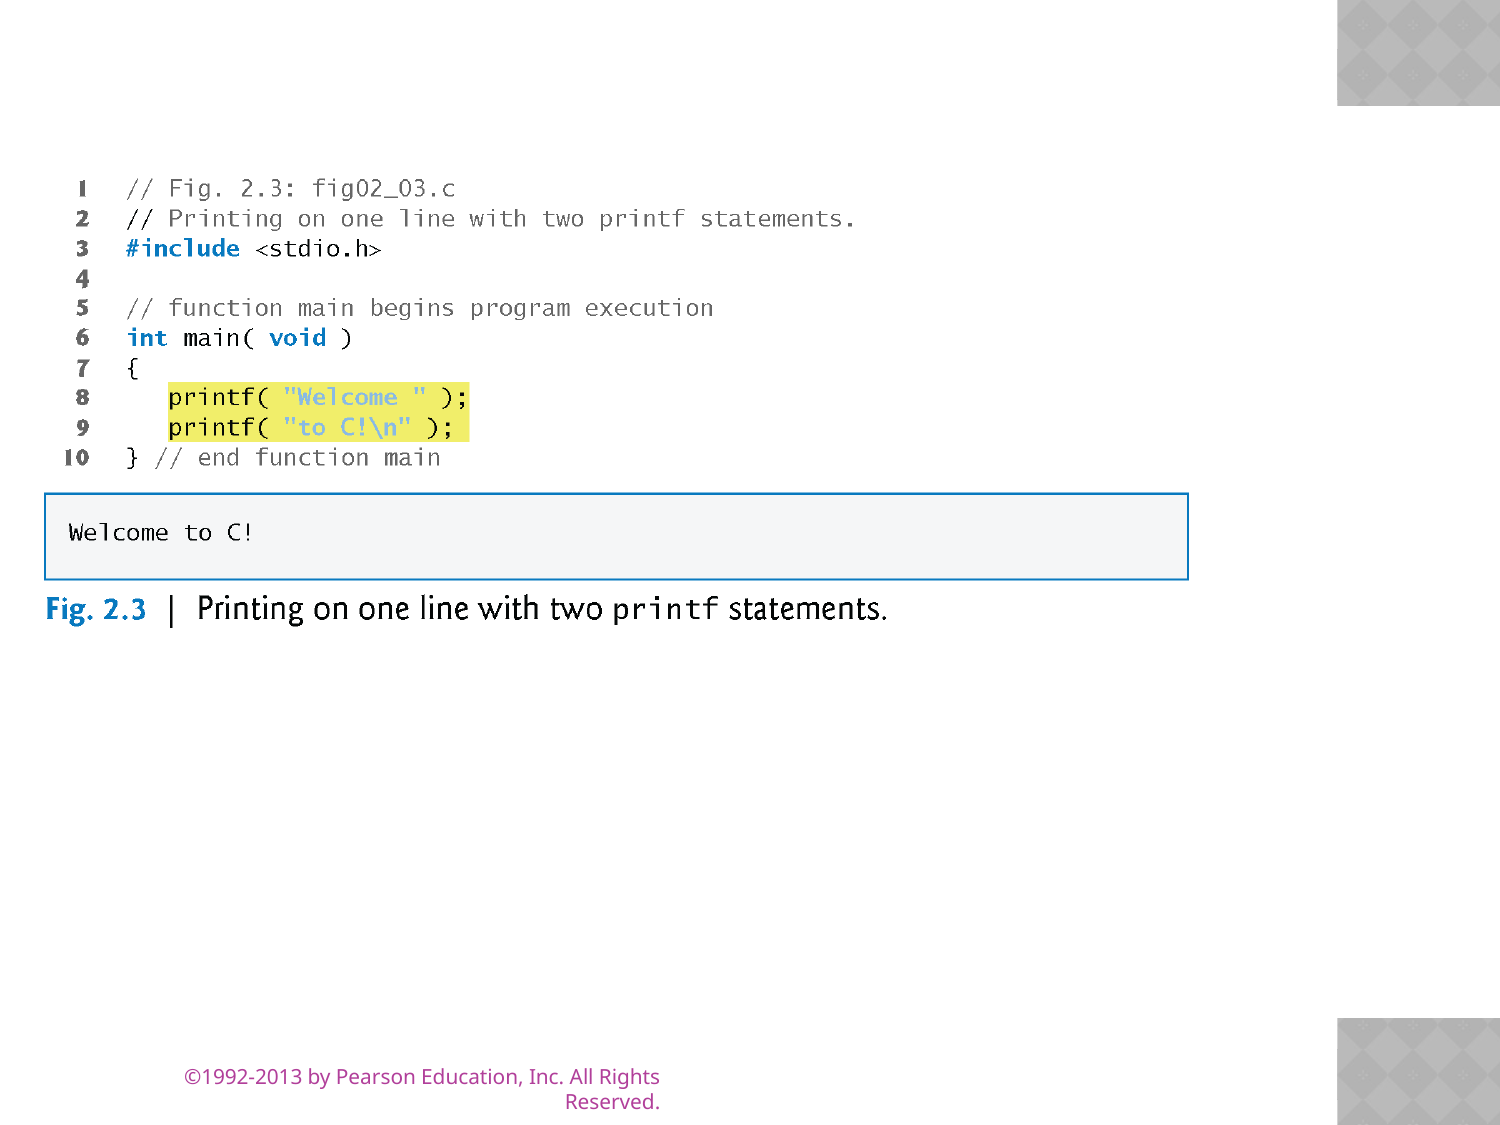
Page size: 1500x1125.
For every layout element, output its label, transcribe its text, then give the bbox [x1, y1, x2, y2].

picture [0, 106, 1500, 1019]
footer ©1992-2013 by Pearson Education, Inc. All Rights Reserved. [75, 1075, 675, 1114]
